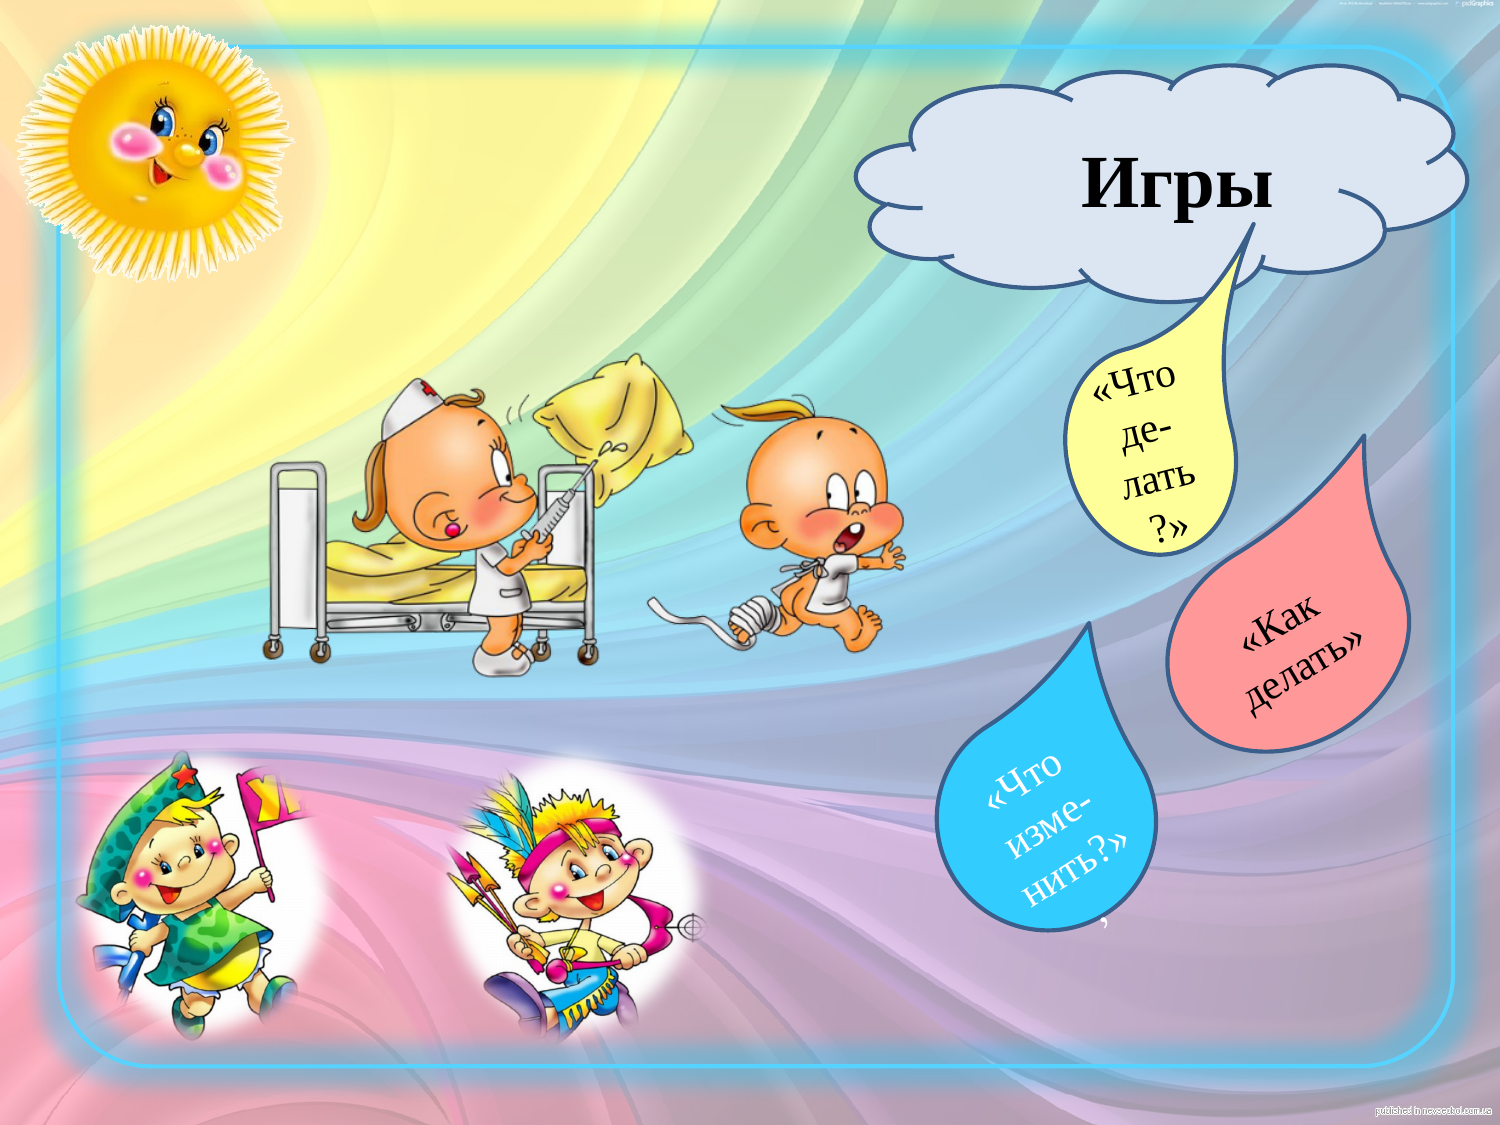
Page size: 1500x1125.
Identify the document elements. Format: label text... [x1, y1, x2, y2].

picture [64, 736, 347, 1052]
text_box «Что изме-нить?», [934, 620, 1159, 933]
picture [427, 736, 719, 1052]
text_box Игры [853, 63, 1470, 305]
text_box «Что де-лать?» [1063, 222, 1256, 557]
text_box «Как делать» [1165, 433, 1412, 754]
picture [11, 11, 916, 690]
